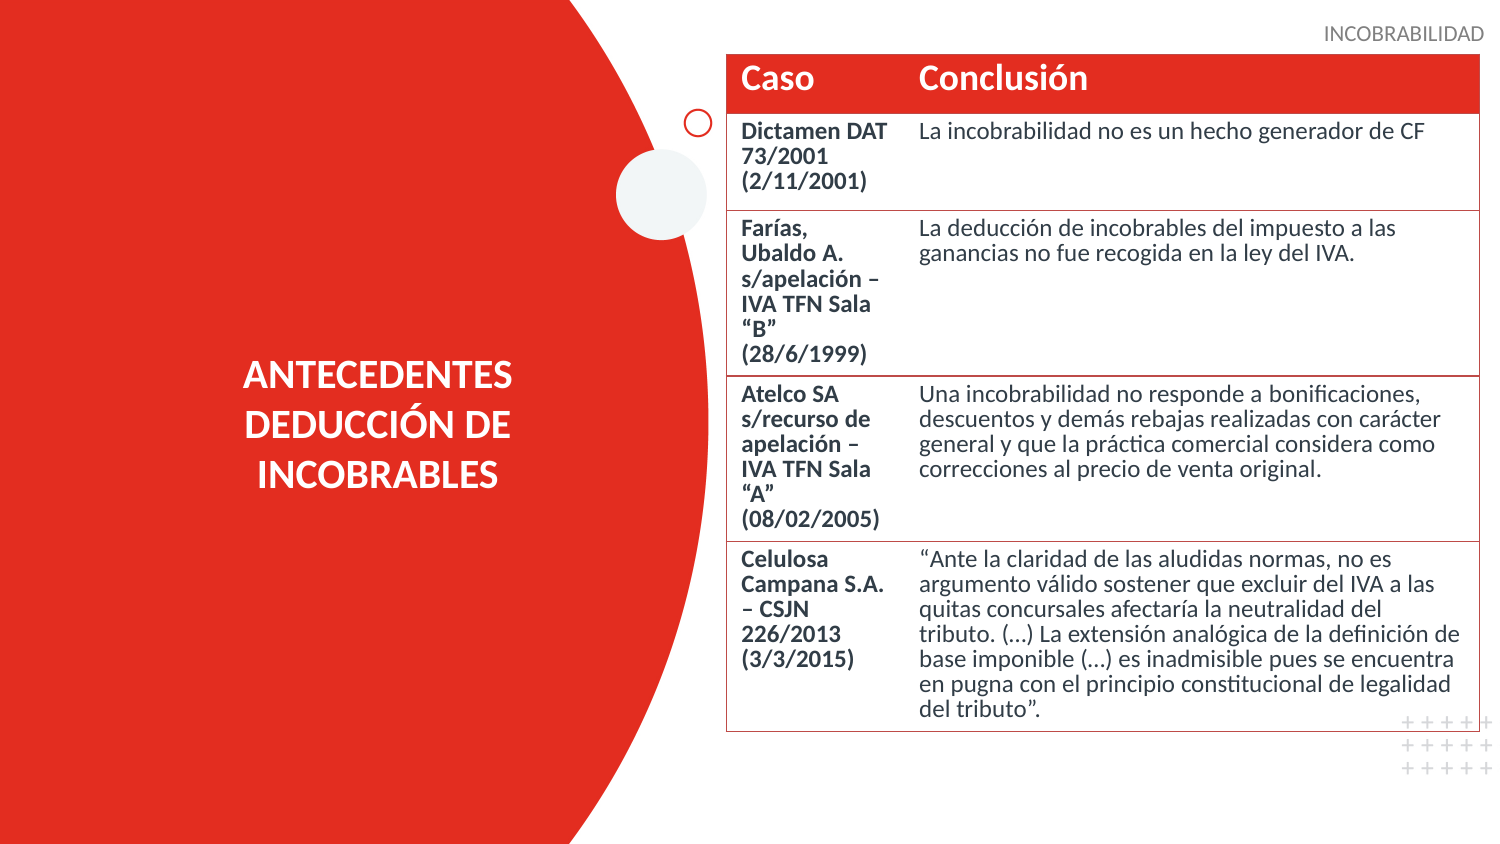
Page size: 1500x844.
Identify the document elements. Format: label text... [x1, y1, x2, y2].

table_cell Celulosa Campana S.A. – CSJN 226/2013 (3/3/2015) [727, 542, 904, 731]
picture [0, 0, 1500, 844]
table_cell Dictamen DAT 73/2001 (2/11/2001) [727, 114, 904, 210]
table_cell Atelco SA s/recurso de apelación – IVA TFN Sala “A” (08/02/2005) [727, 377, 904, 541]
table_cell “Ante la claridad de las aludidas normas, no es argumento válido sostener que excluir del IVA a las quitas concursales afectaría la neutralidad del tributo. (…) La extensión analógica de la definición de base imponible (…) es inadmisible pues se encuentra en pugna con el principio constitucional de legalidad del tributo”. [904, 542, 1479, 731]
title ANTECEDENTES DEDUCCIÓN DE INCOBRABLES [123, 339, 632, 529]
table_cell Farías, Ubaldo A. s/apelación – IVA TFN Sala “B” (28/6/1999) [727, 211, 904, 375]
text_box INCOBRABILIDAD [820, 11, 1500, 59]
table_header Conclusión [904, 55, 1479, 113]
table_cell La incobrabilidad no es un hecho generador de CF [904, 114, 1479, 210]
table_header Caso [727, 55, 904, 113]
table_cell La deducción de incobrables del impuesto a las ganancias no fue recogida en la ley del IVA. [904, 211, 1479, 375]
table_cell Una incobrabilidad no responde a bonificaciones, descuentos y demás rebajas realizadas con carácter general y que la práctica comercial considera como correcciones al precio de venta original. [904, 377, 1479, 541]
